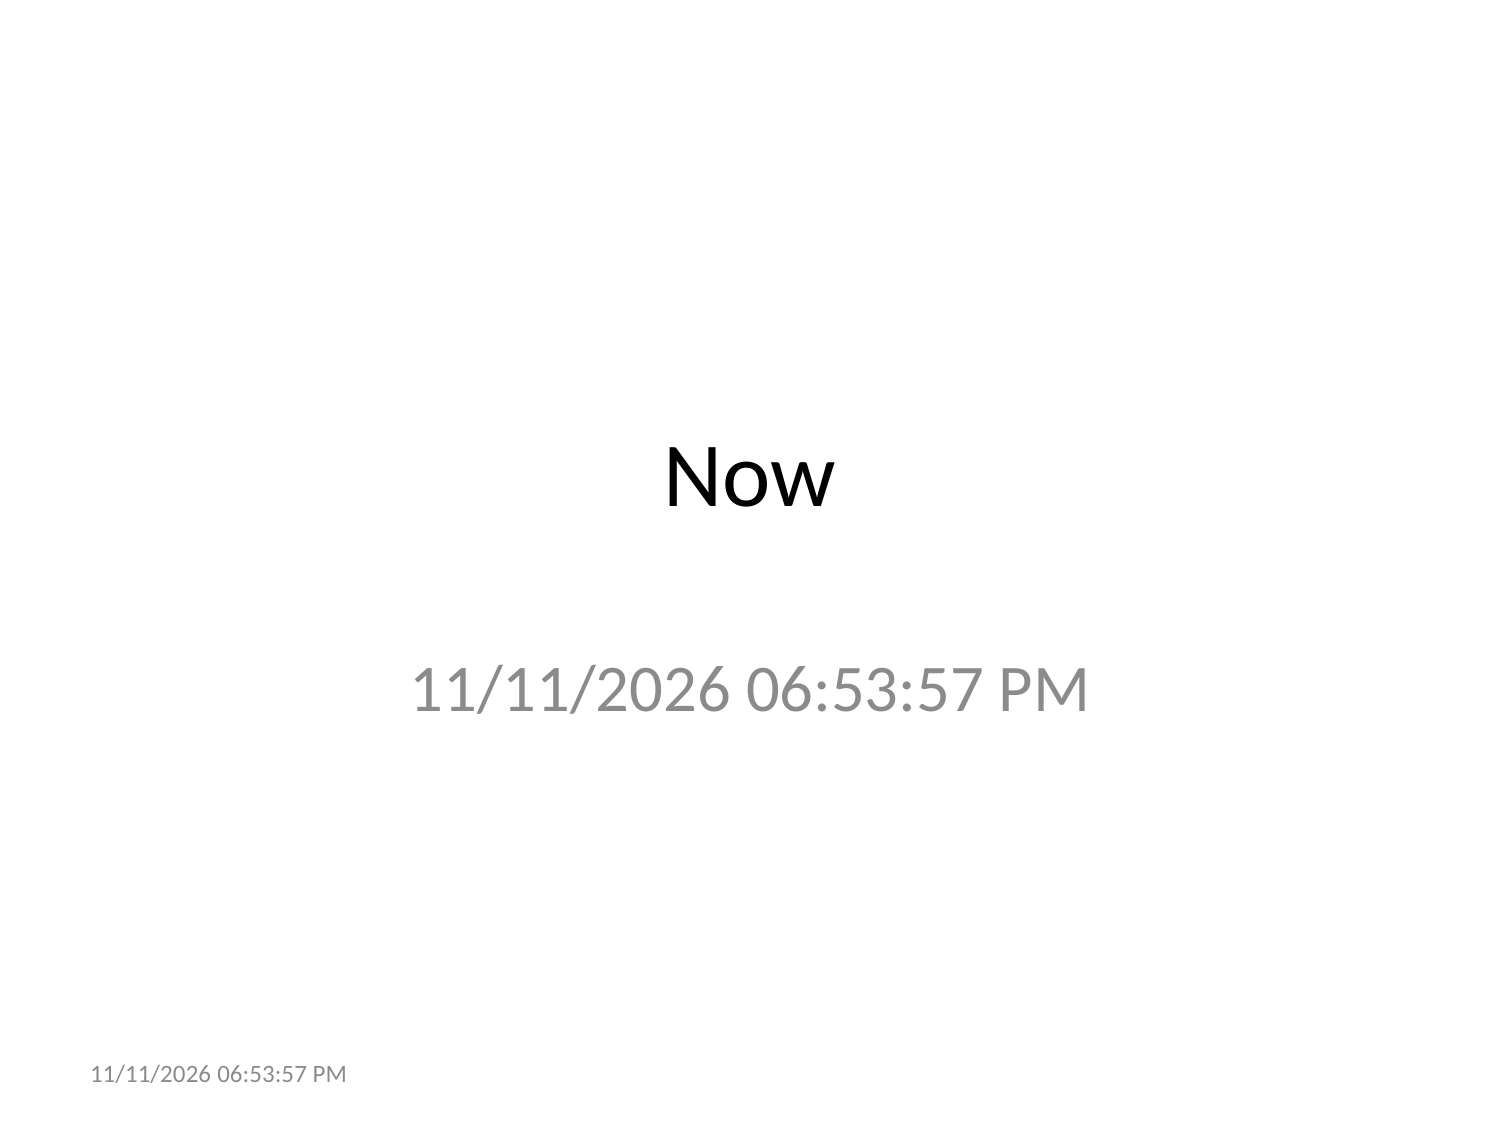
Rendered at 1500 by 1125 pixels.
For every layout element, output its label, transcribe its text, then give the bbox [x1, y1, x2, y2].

title Now [112, 349, 1388, 591]
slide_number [75, 1042, 425, 1103]
subtitle 2011-12-19 10:20:04 AM [225, 637, 1275, 925]
